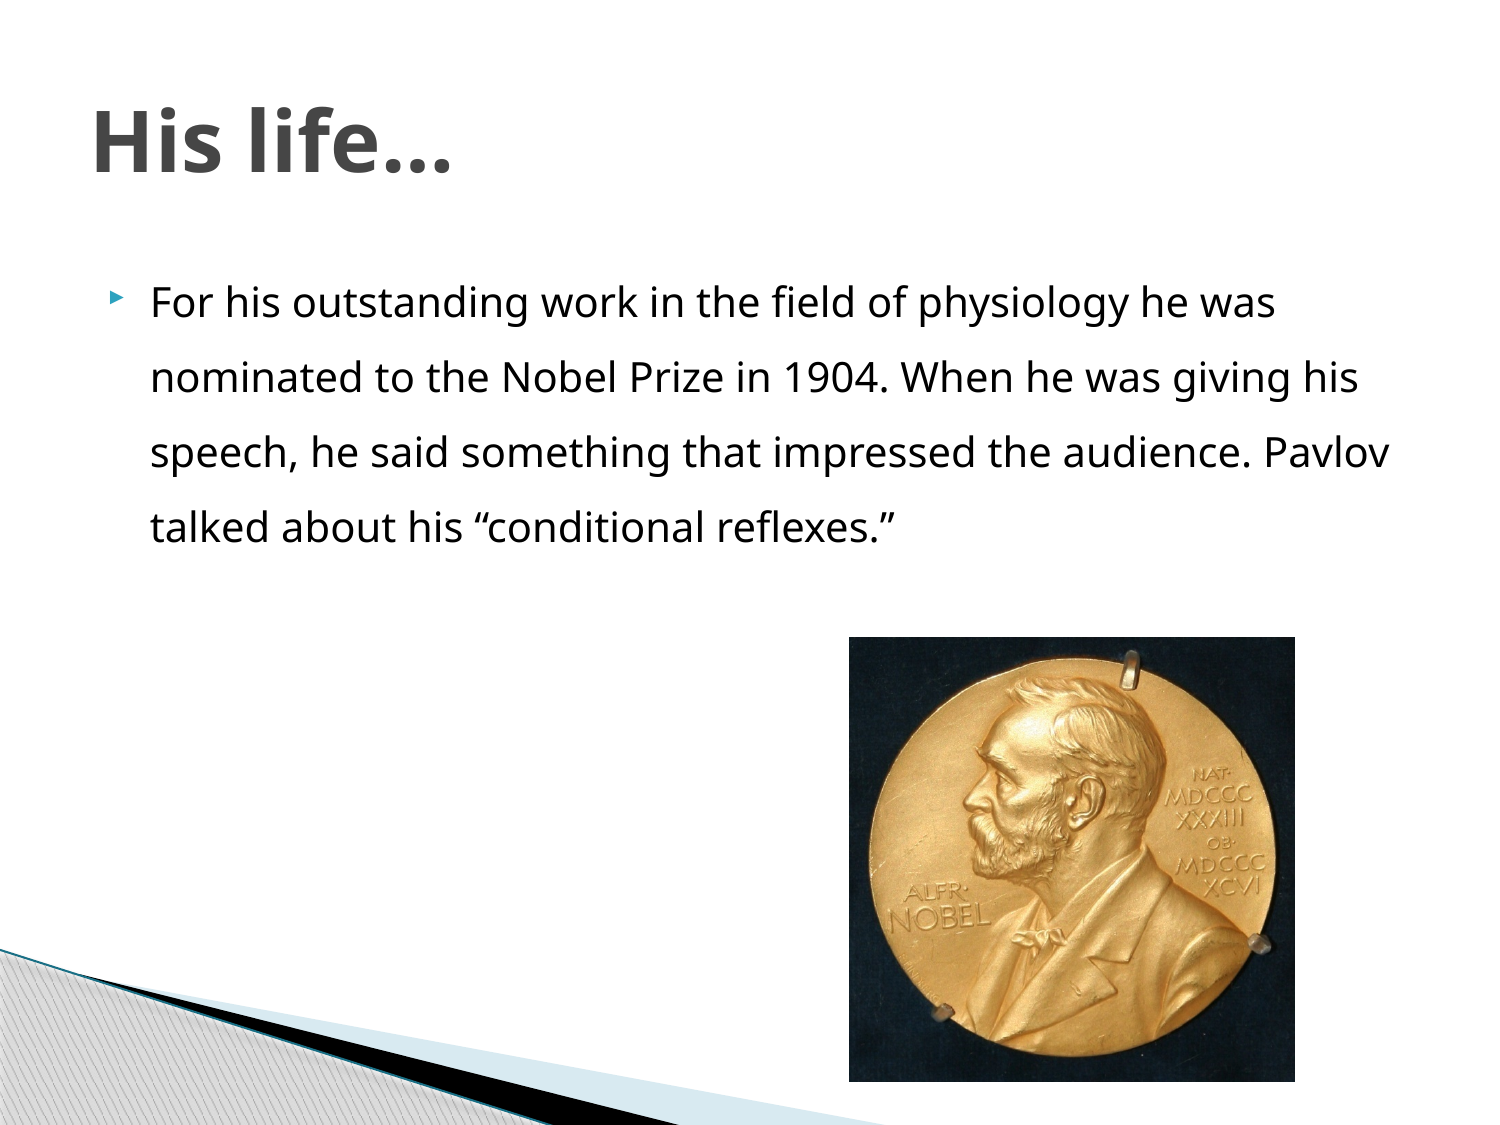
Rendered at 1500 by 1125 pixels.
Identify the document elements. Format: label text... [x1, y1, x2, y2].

picture [849, 637, 1295, 1082]
list For his outstanding work in the field of physiology he was nominated to the Nobel Prize in 1904. When he was giving his speech, he said something that impressed the audience. Pavlov talked about his “conditional reflexes.” [75, 243, 1425, 700]
title His life… [75, 45, 1425, 233]
